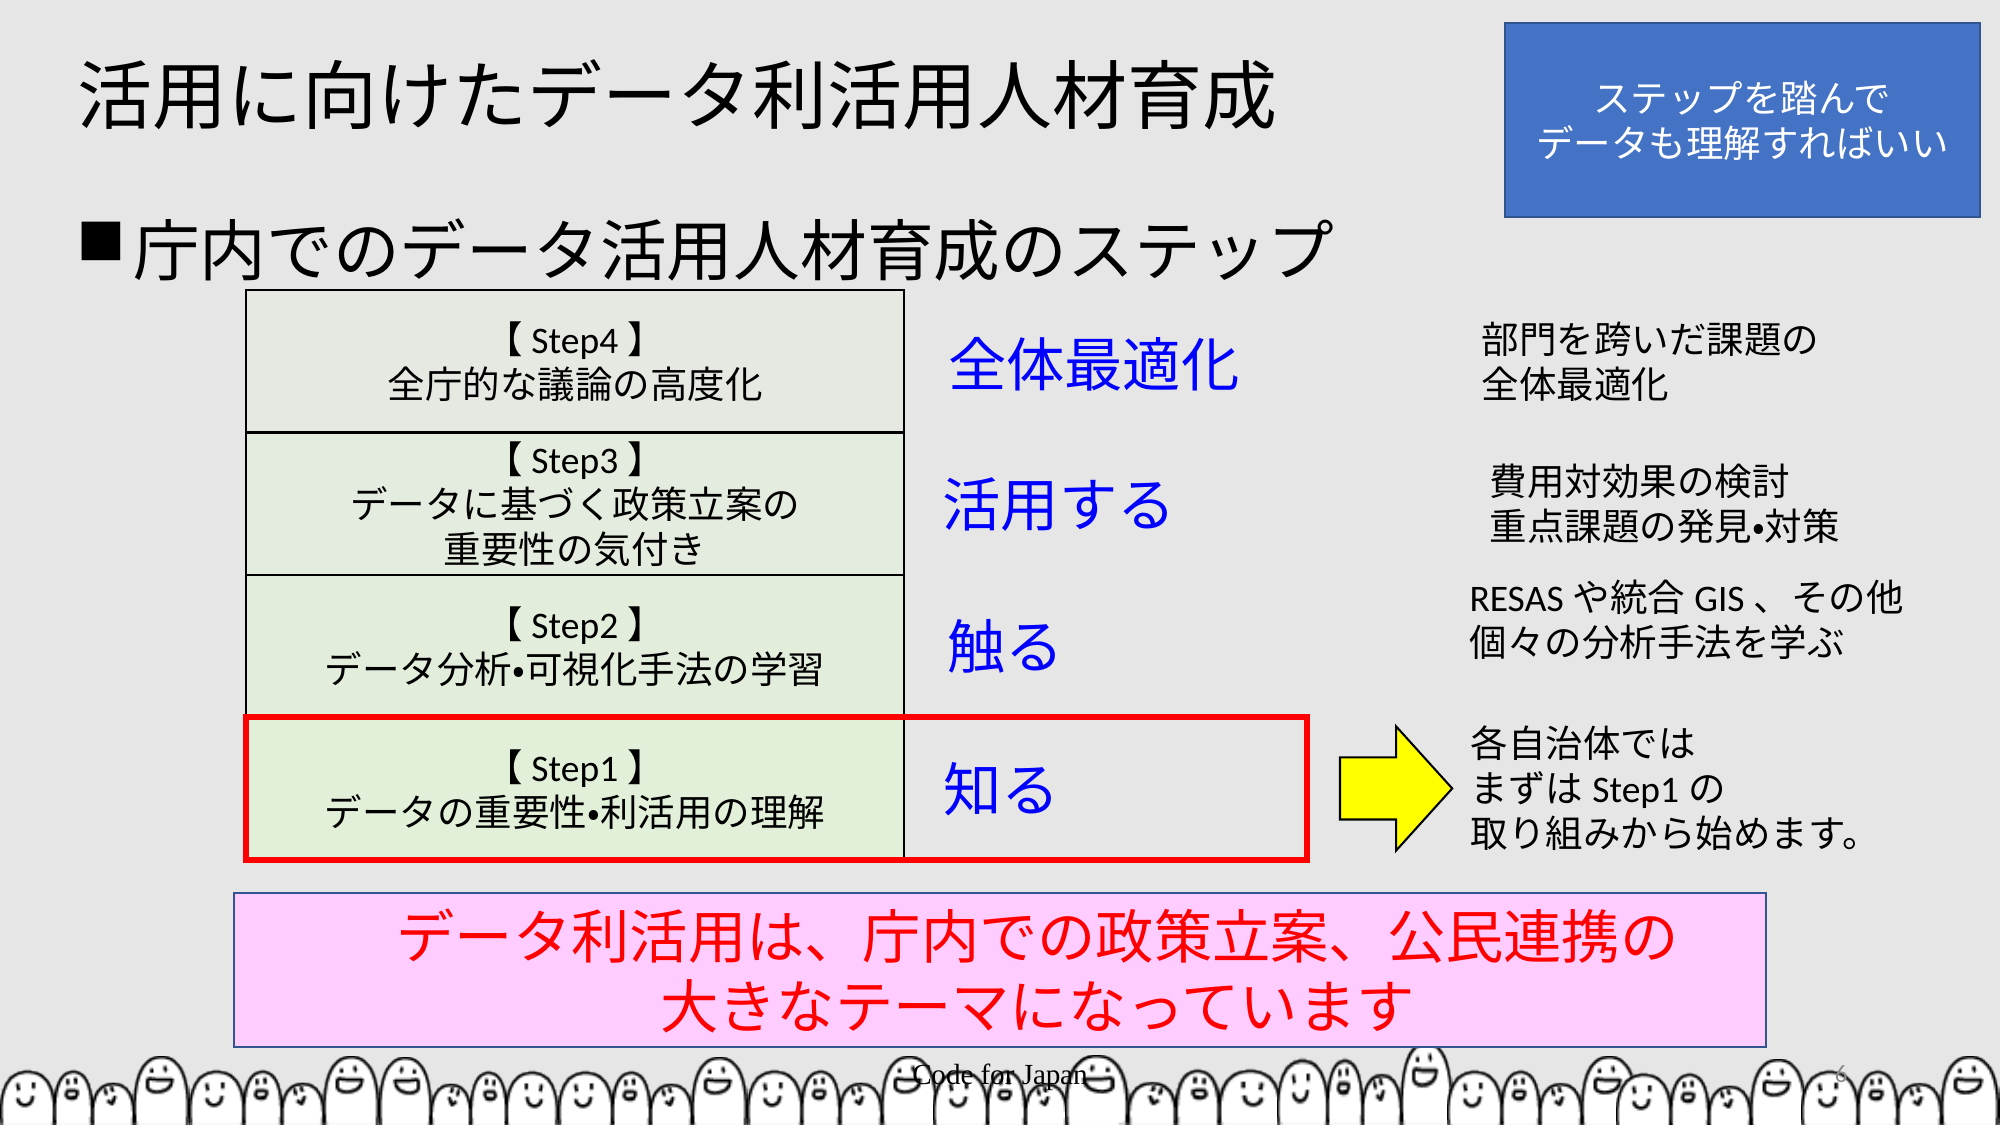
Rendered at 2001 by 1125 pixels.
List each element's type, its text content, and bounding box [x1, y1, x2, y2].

text_box 各自治体では まずはStep1の 取り組みから始めます。 [1456, 712, 1895, 863]
text_box ステップを踏んで データも理解すればいい [1504, 22, 1981, 218]
slide_number 6 [1412, 1042, 1863, 1103]
text_box RESASや統合GIS、その他 個々の分析手法を学ぶ [1454, 566, 1919, 671]
text_box 触る [932, 603, 1079, 688]
text_box 【Step3】 データに基づく政策立案の 重要性の気付き [245, 434, 905, 576]
footer Code for Japan [662, 1048, 1338, 1103]
text_box 費用対効果の検討 重点課題の発見・対策 [1474, 450, 1855, 555]
picture [0, 1048, 2000, 1125]
text_box 活用する [927, 460, 1191, 546]
text_box [1338, 723, 1454, 854]
text_box 【Step2】 データ分析・可視化手法の学習 [245, 576, 905, 716]
text_box 全体最適化 [933, 320, 1255, 405]
text_box 部門を跨いだ課題の 全体最適化 [1466, 308, 1834, 414]
text_box データ利活用は、庁内での政策立案、公民連携の 大きなテーマになっています [233, 892, 1767, 1048]
text_box 【Step4】 全庁的な議論の高度化 [245, 289, 905, 434]
text_box [245, 716, 1308, 861]
title 活用に向けたデータ利活用人材育成 [31, 32, 1504, 167]
list 庁内でのデータ活用人材育成のステップ [31, 210, 1969, 1022]
